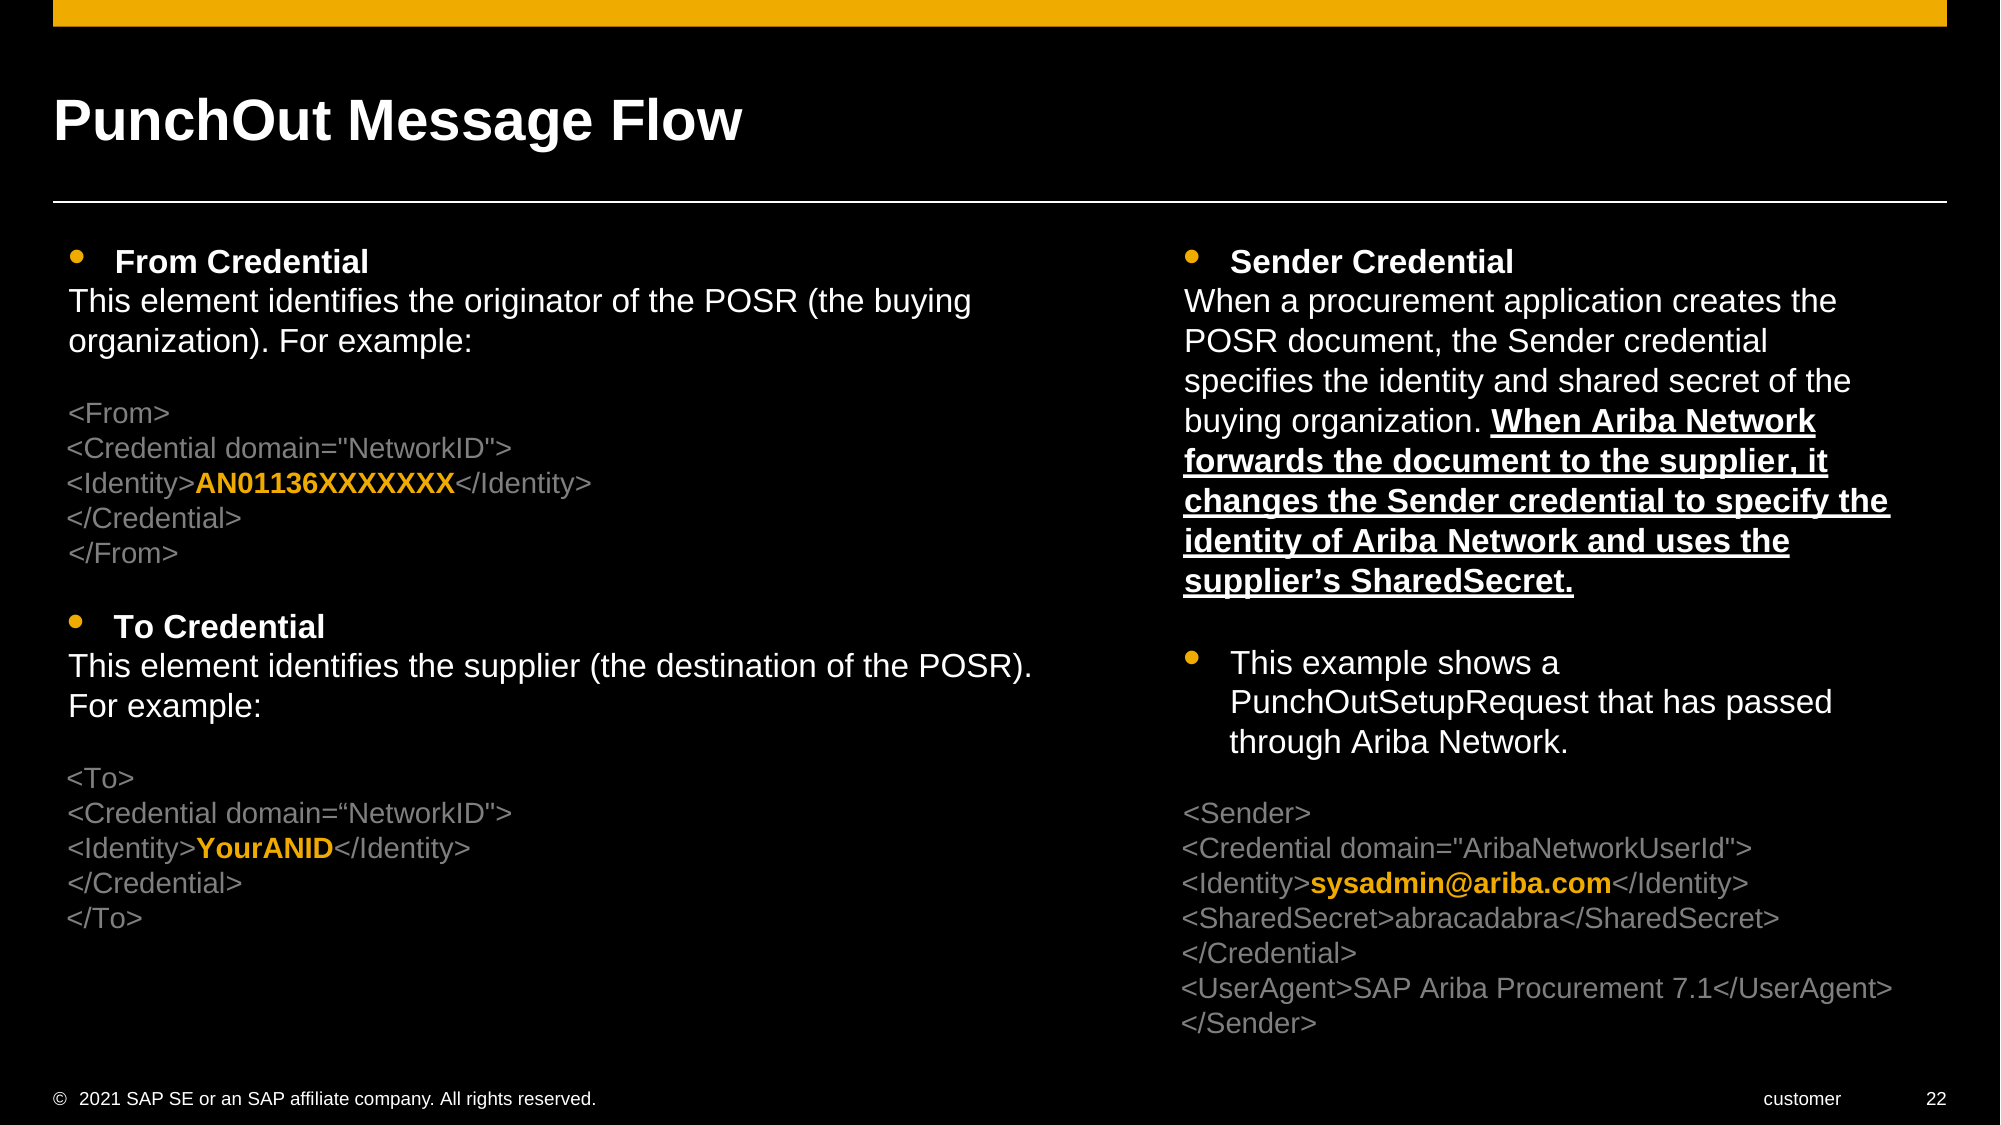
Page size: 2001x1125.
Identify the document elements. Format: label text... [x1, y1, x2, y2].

text_box <Credential domain="NetworkID"> <Identity>AN01136XXXXXXX</Identity> </Credential> [66, 429, 592, 535]
text_box © 2021 SAP SE or an SAP affiliate company. All rights reserved. customer 22 [53, 1087, 1947, 1110]
text_box <UserAgent>SAP Ariba Procurement 7.1</UserAgent> </Sender> [1180, 969, 1893, 1040]
text_box •To Credential [66, 589, 326, 649]
text_box </To> [66, 899, 143, 935]
text_box <From> [68, 394, 171, 429]
text_box <Credential domain="AribaNetworkUserId"> <Identity>sysadmin@ariba.com</Identity> <SharedSecret>abracadabra</SharedSecret> </Credential> [1181, 829, 1781, 969]
text_box This element identifies the supplier (the destination of the POSR). For example: [68, 644, 1035, 725]
text_box <Credential domain=“NetworkID"> <Identity>YourANID</Identity> </Credential> [67, 794, 513, 900]
text_box [0, 0, 2000, 1125]
text_box •This example shows a PunchOutSetupRequest that has passed [1183, 624, 1834, 721]
text_box <Sender> [1183, 794, 1312, 829]
text_box </From> [68, 534, 179, 570]
text_box When a procurement application creates the POSR document, the Sender credential specifies the identity and shared secret of the buying organization.When Ariba Network forwards the document to the supplier, it changes the Sender credential to specify the identity of AribaNetworkand uses the supplier’s SharedSecret. [1184, 279, 1890, 600]
text_box •Sender Credential [1183, 223, 1515, 284]
text_box through Ariba Network. [1229, 719, 1570, 760]
text_box •From Credential [68, 223, 371, 279]
text_box <To> [66, 759, 135, 795]
text_box This element identifies the originator of the POSR (the buying organization). For example: [68, 279, 974, 360]
text_box [52, 0, 1948, 27]
text_box PunchOut Message Flow [53, 82, 744, 153]
